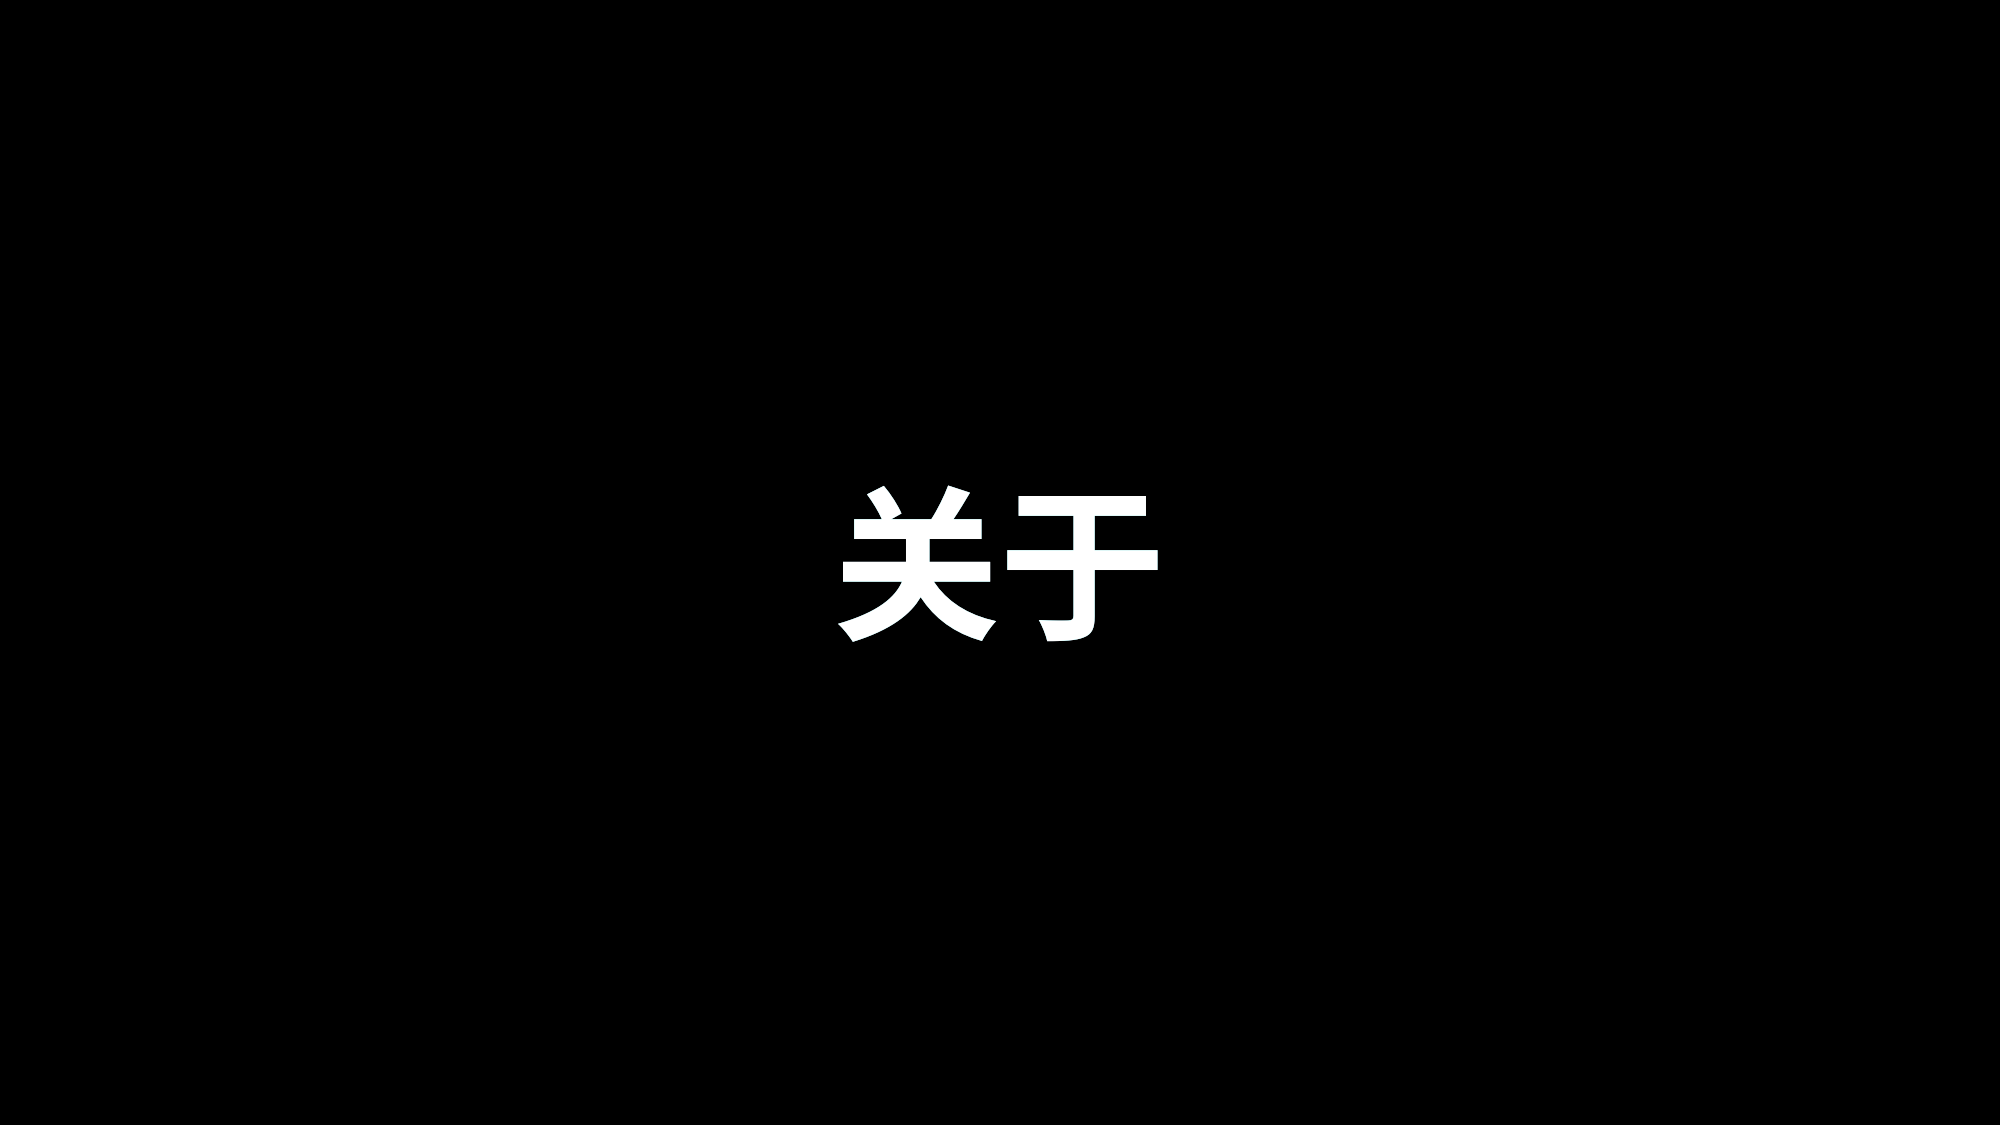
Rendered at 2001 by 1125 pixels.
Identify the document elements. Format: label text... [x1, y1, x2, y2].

text_box 关于 [791, 453, 1209, 669]
